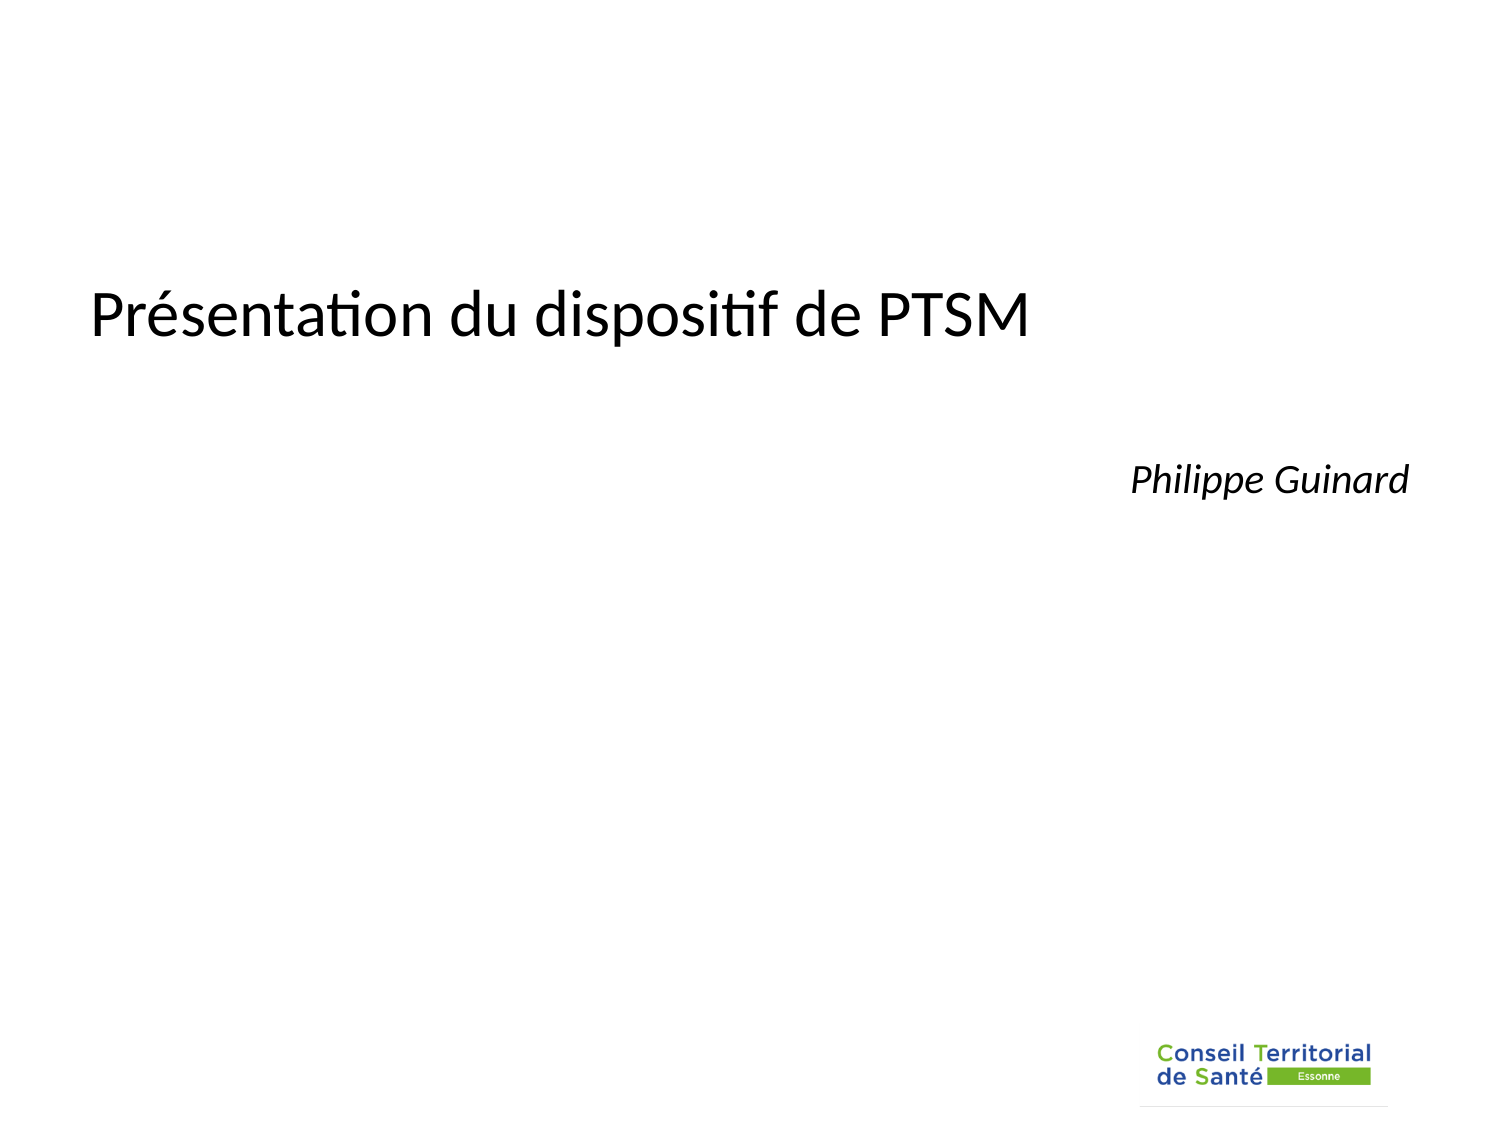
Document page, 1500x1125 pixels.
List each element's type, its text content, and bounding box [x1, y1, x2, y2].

list Présentation du dispositif de PTSM Philippe Guinard [75, 262, 1425, 1005]
picture [1139, 1023, 1388, 1107]
